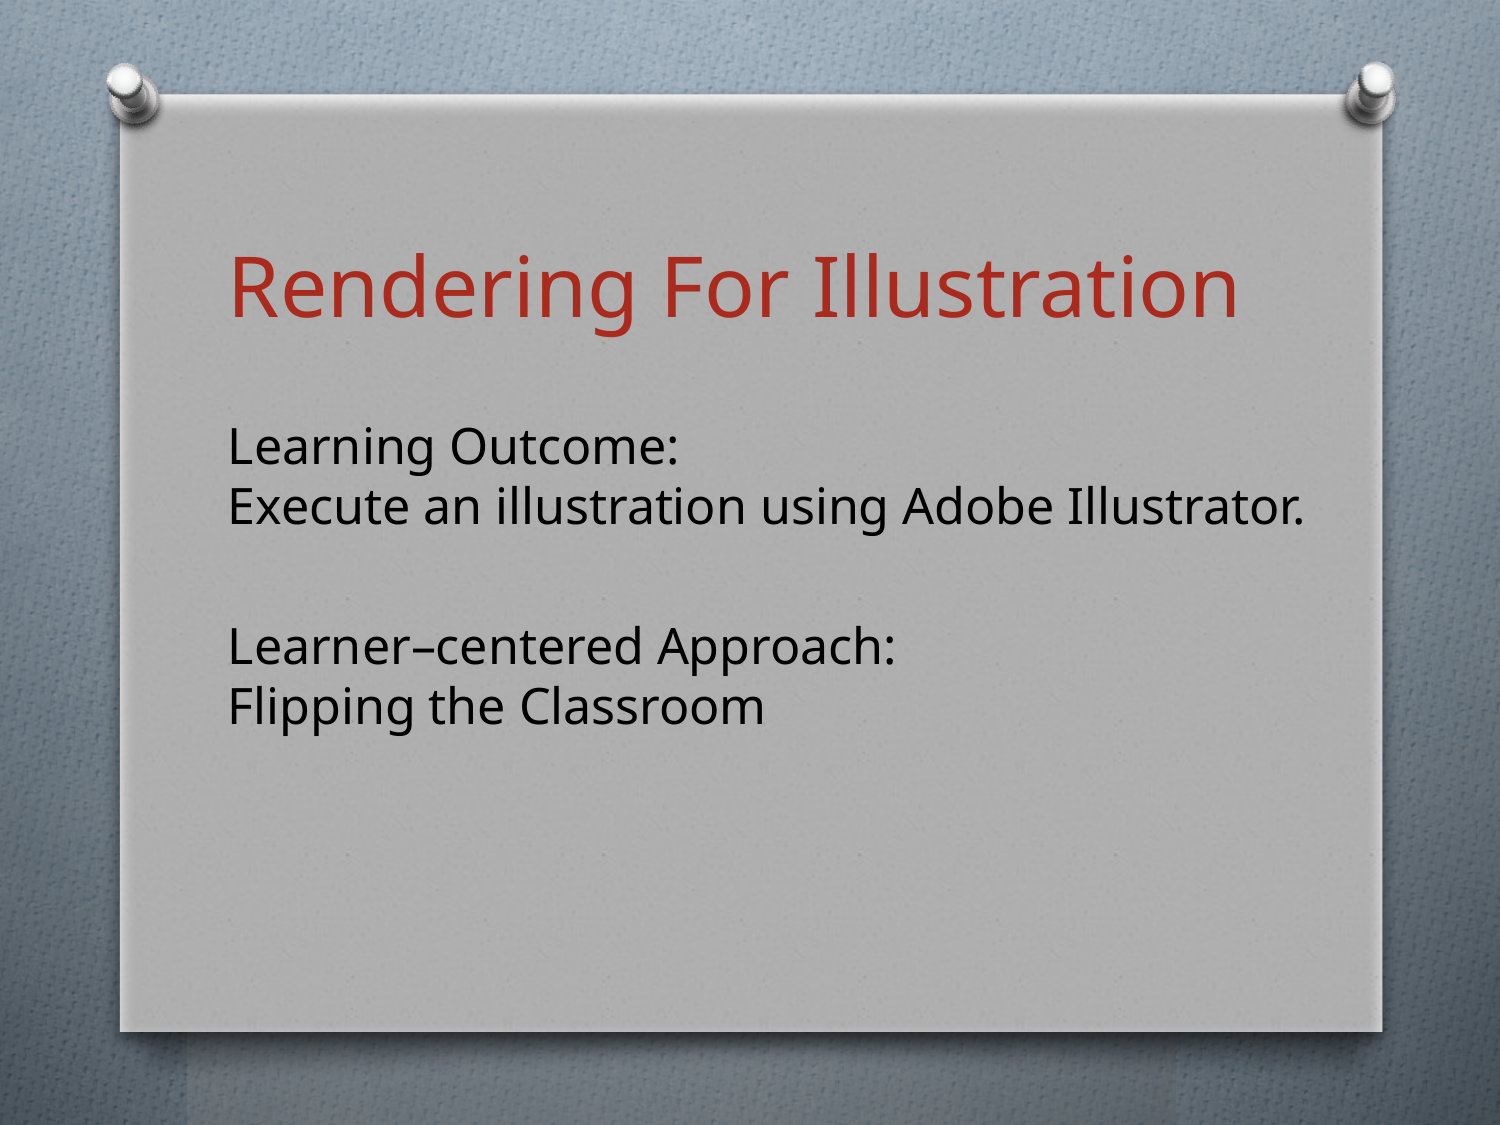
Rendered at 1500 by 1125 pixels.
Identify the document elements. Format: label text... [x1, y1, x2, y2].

picture [1317, 35, 1439, 156]
list Rendering For Illustration Learning Outcome: Execute an illustration using Adobe Illustrator. Learner–centered Approach: Flipping the Classroom [212, 225, 1343, 849]
picture [75, 29, 198, 153]
